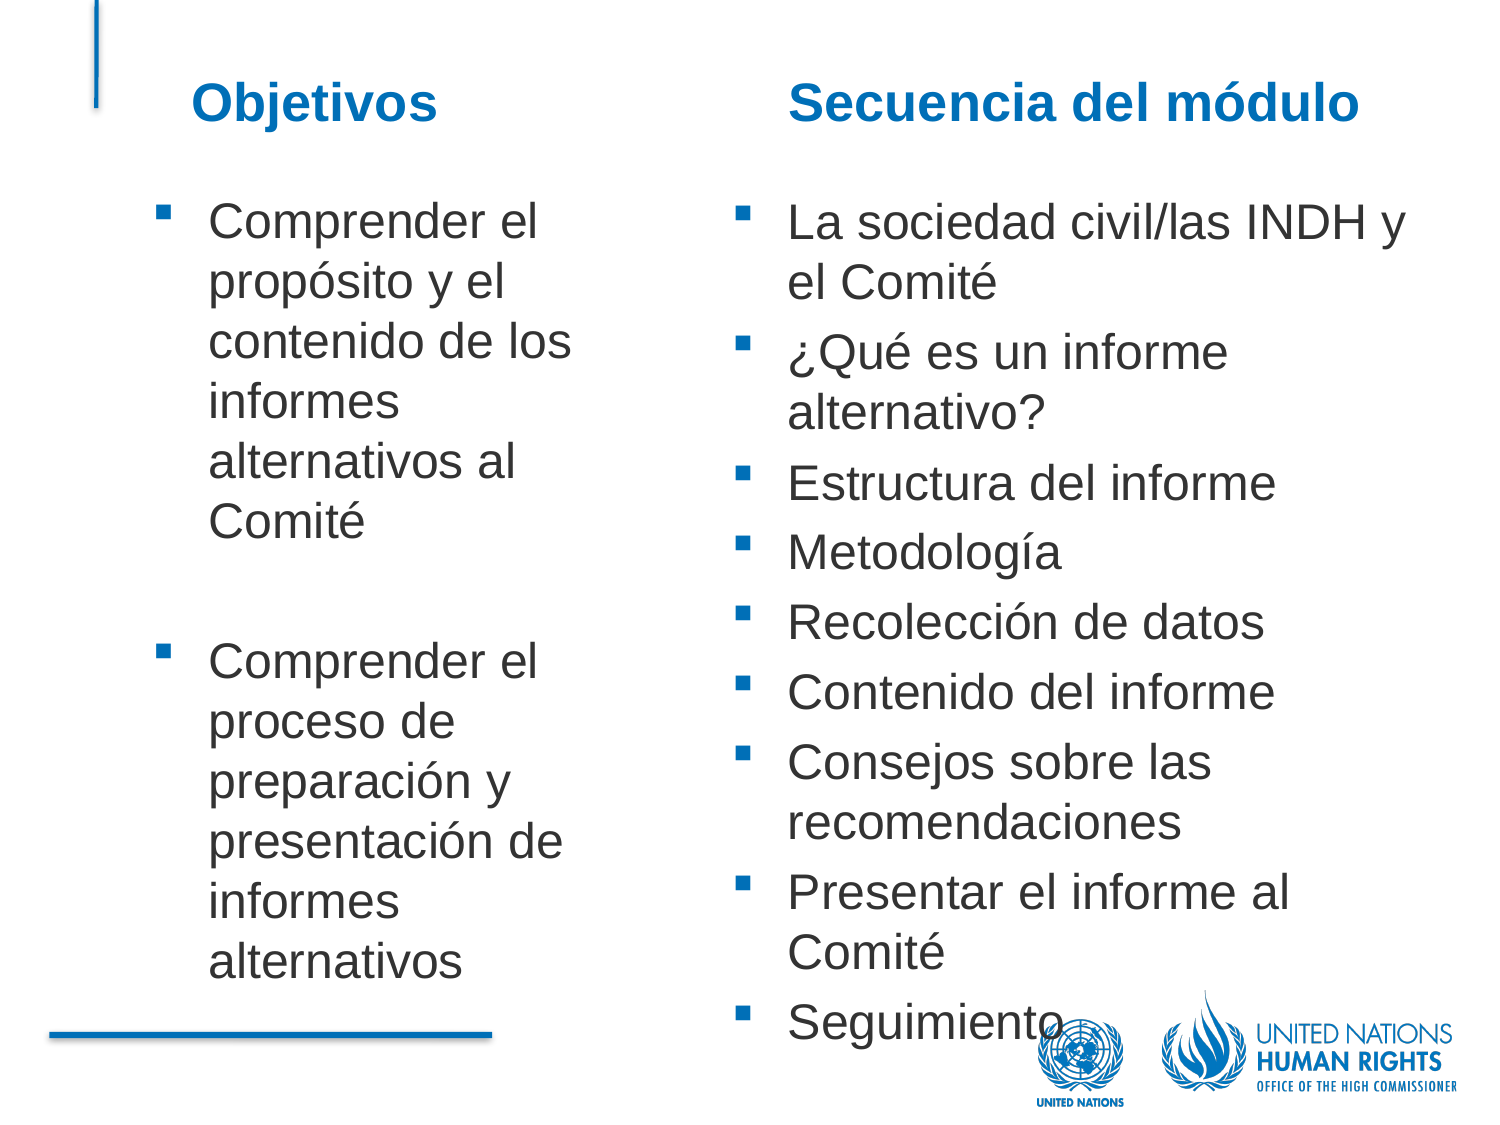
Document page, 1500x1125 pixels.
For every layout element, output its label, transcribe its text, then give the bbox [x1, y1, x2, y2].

text_box La sociedad civil/las INDH y el Comité ¿Qué es un informe alternativo? Estructura del informe Metodología Recolección de datos Contenido del informe Consejos sobre las recomendaciones Presentar el informe al Comité Seguimiento [716, 182, 1461, 1125]
text_box Secuencia del módulo [773, 60, 1377, 140]
text_box Comprender el propósito y el contenido de los informes alternativos al Comité Comprender el proceso de preparación y presentación de informes alternativos [137, 180, 675, 1066]
text_box Objetivos [176, 60, 454, 140]
